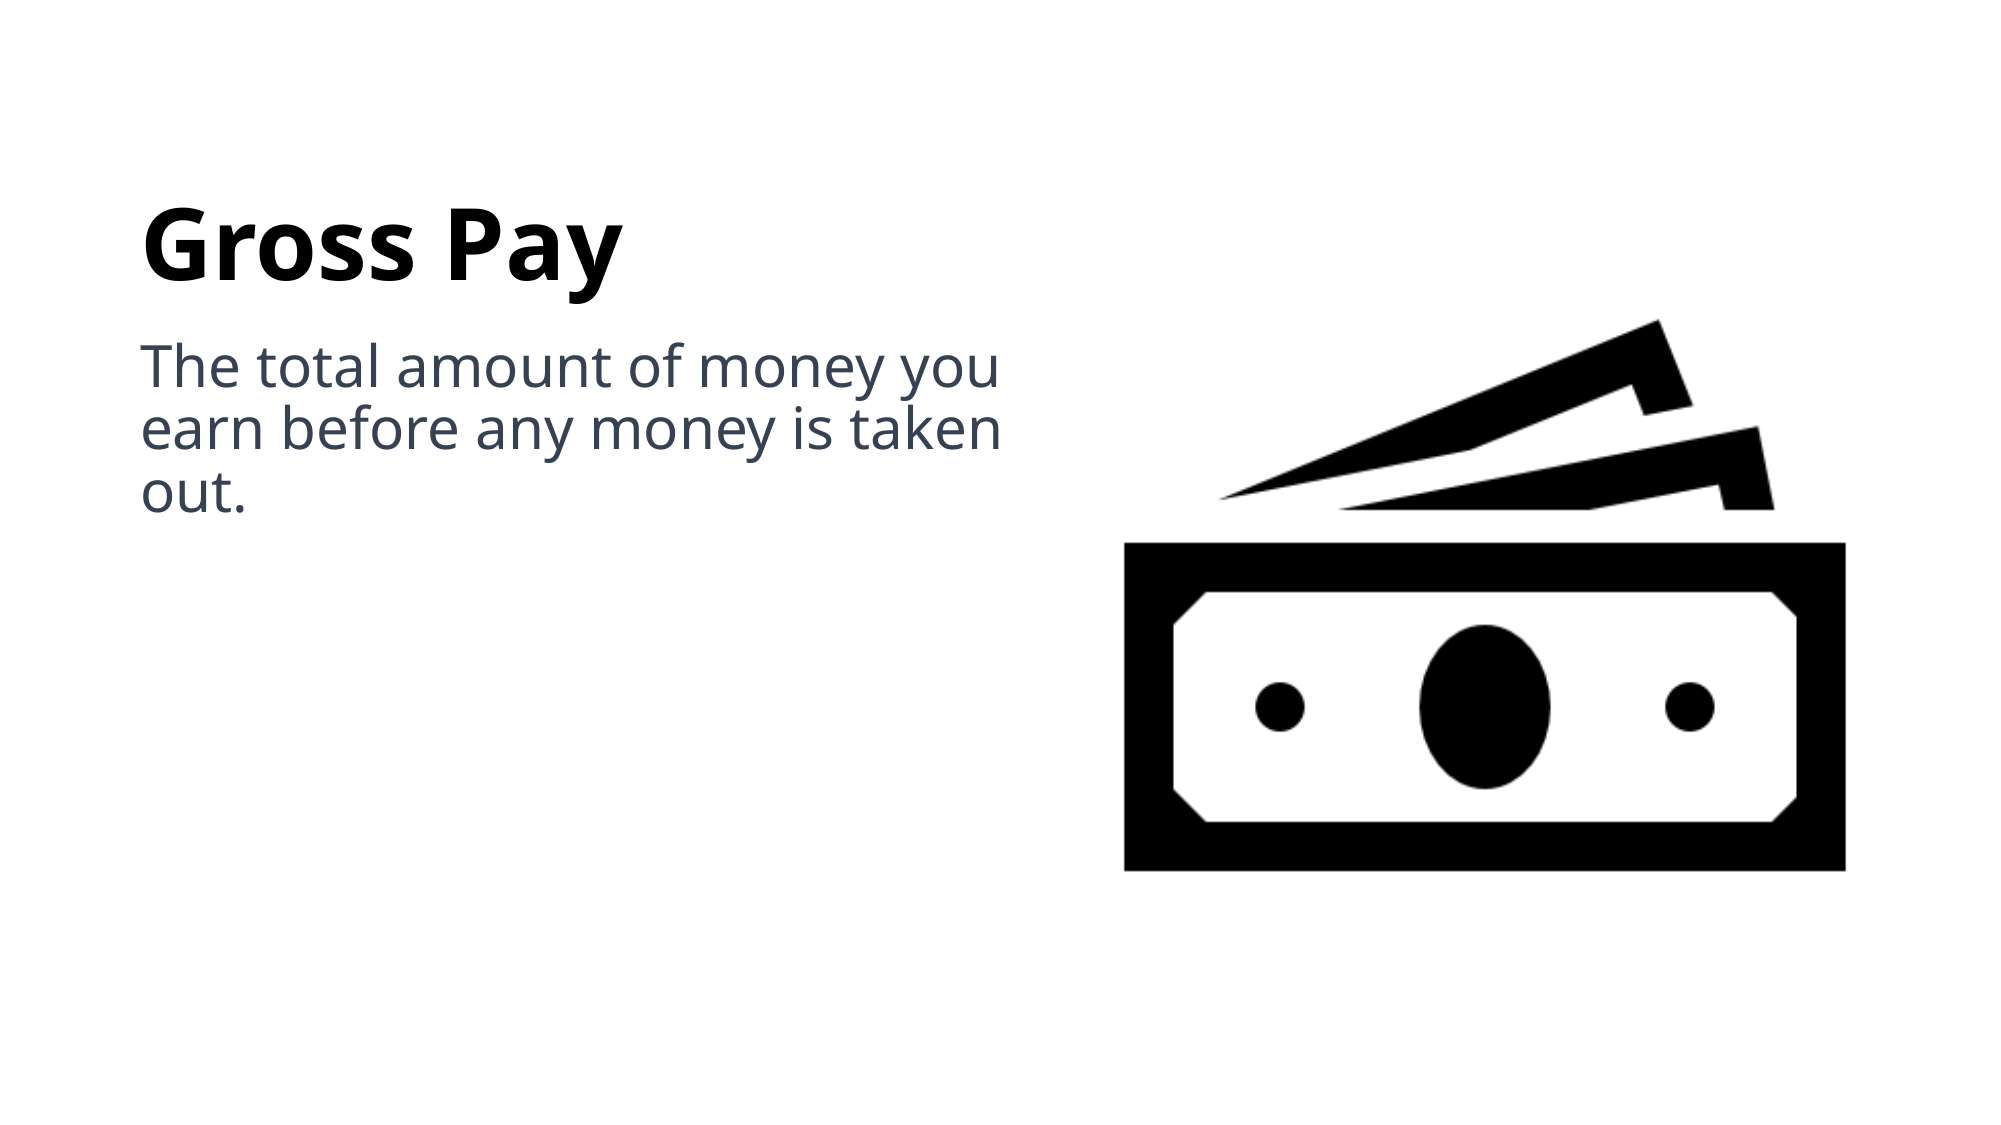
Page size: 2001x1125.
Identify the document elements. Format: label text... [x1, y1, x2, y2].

title Gross Pay [124, 186, 1963, 442]
picture [1091, 215, 1879, 1003]
list The total amount of money you earn before any money is taken out. [124, 329, 1029, 1043]
